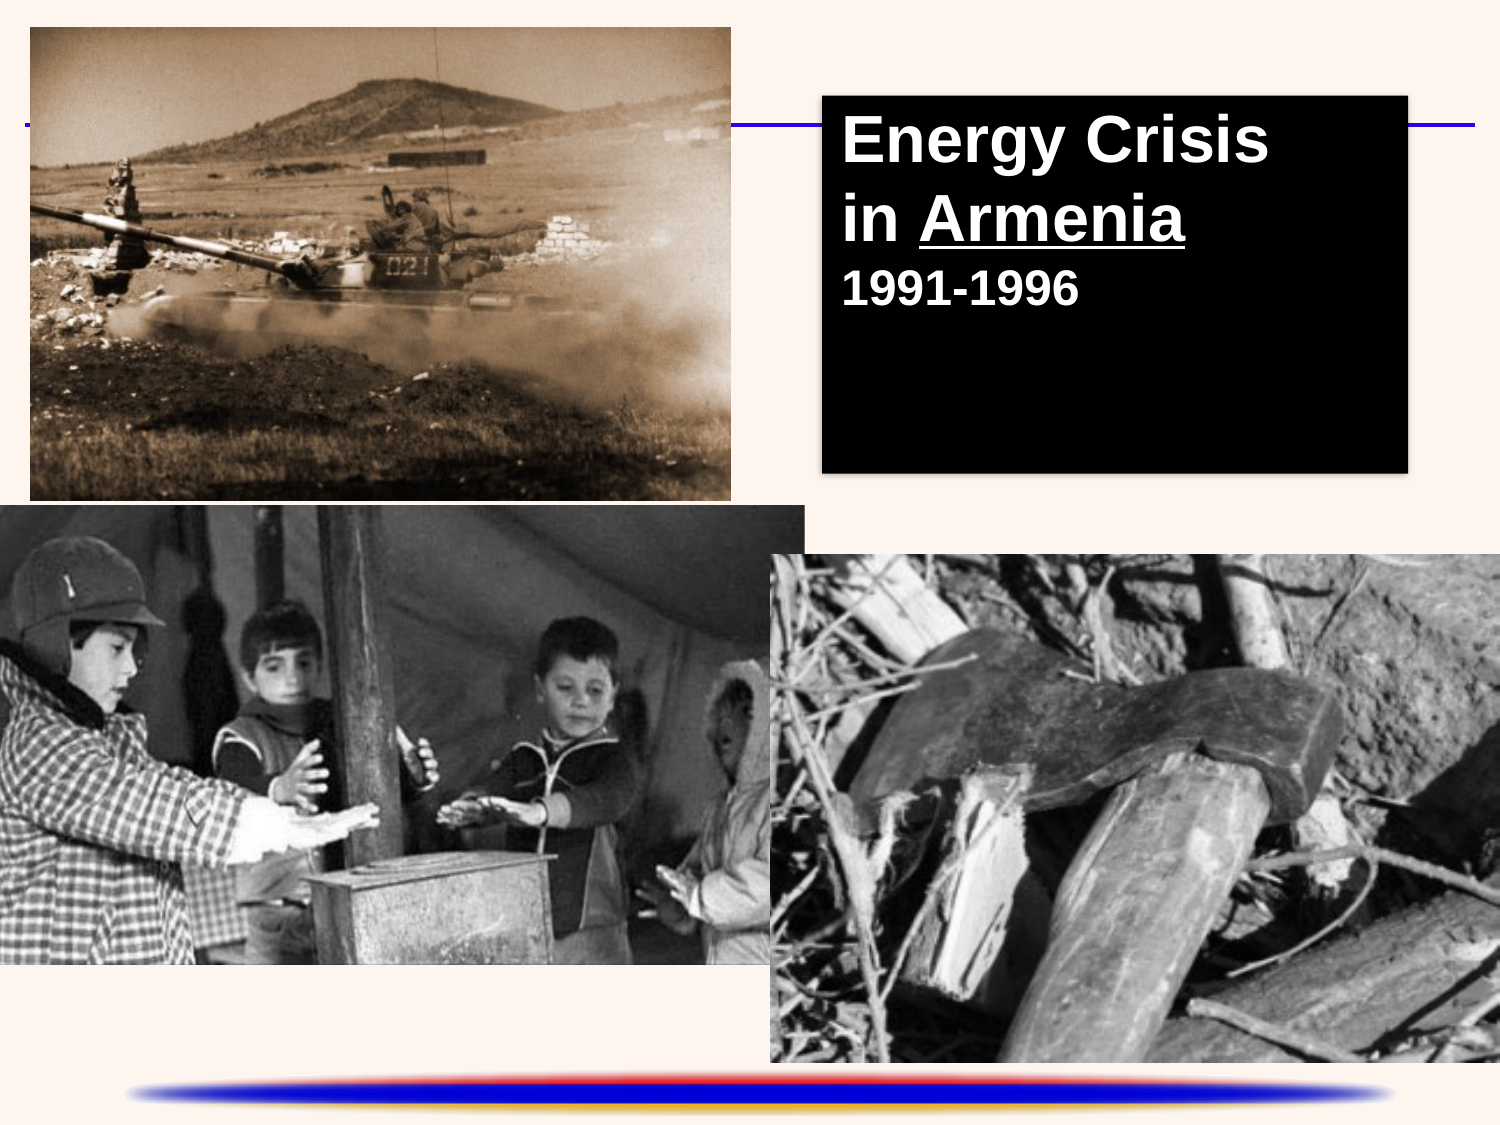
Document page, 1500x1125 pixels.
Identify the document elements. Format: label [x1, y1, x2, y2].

picture [30, 27, 731, 501]
picture [0, 505, 1500, 1063]
text_box [821, 87, 1409, 474]
picture [92, 1065, 1405, 1116]
